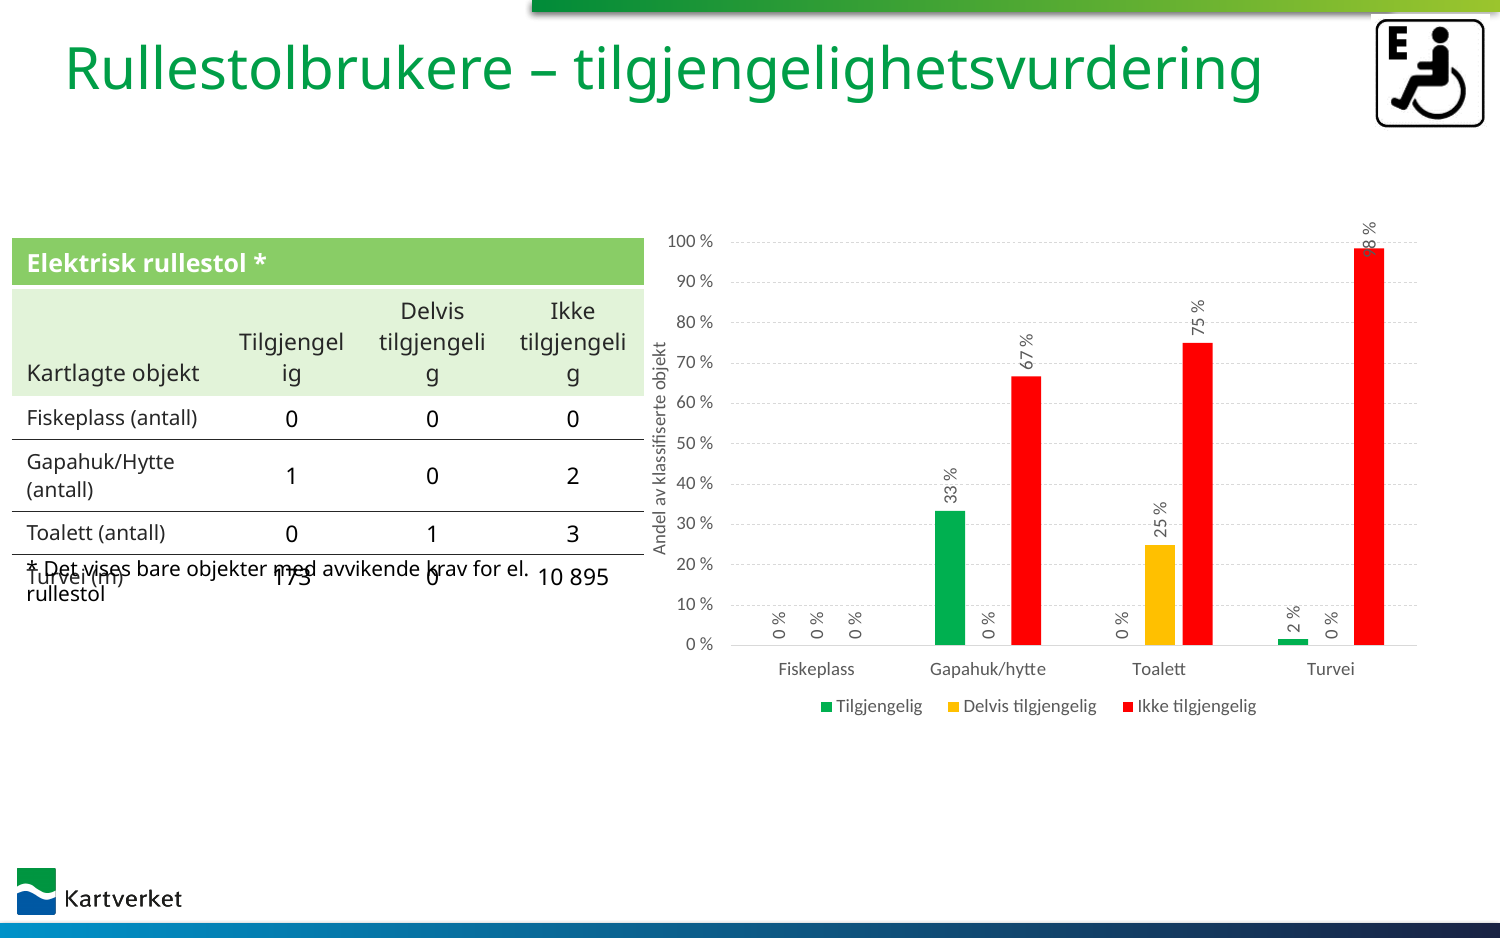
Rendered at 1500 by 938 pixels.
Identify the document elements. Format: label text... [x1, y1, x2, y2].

table_cell Delvis tilgjengelig [362, 289, 503, 396]
text_box * Det vises bare objekter med avvikende krav for el. rullestol [11, 548, 597, 613]
table_cell 0 [222, 512, 362, 548]
table_cell 0 [362, 440, 503, 511]
table_header Elektrisk rullestol * [12, 238, 638, 285]
table_cell 0 [503, 396, 638, 439]
table_cell 0 [362, 396, 503, 439]
picture [643, 218, 1428, 728]
text_box Rullestolbrukere – tilgjengelighetsvurdering [49, 12, 1372, 109]
table_cell Tilgjengelig [222, 289, 362, 396]
table_cell 1 [362, 512, 503, 548]
table_cell 2 [503, 440, 638, 511]
table_cell Kartlagte objekt [12, 289, 222, 396]
table_cell 10 895 [597, 555, 638, 598]
table_cell 0 [222, 396, 362, 439]
table_cell Ikke tilgjengelig [503, 289, 638, 396]
table_cell Fiskeplass (antall) [12, 396, 222, 439]
table_cell Toalett (antall) [12, 512, 222, 548]
table_cell 3 [503, 512, 638, 554]
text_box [1371, 13, 1491, 133]
table_cell 1 [222, 440, 362, 511]
table_cell Gapahuk/Hytte (antall) [12, 440, 222, 511]
